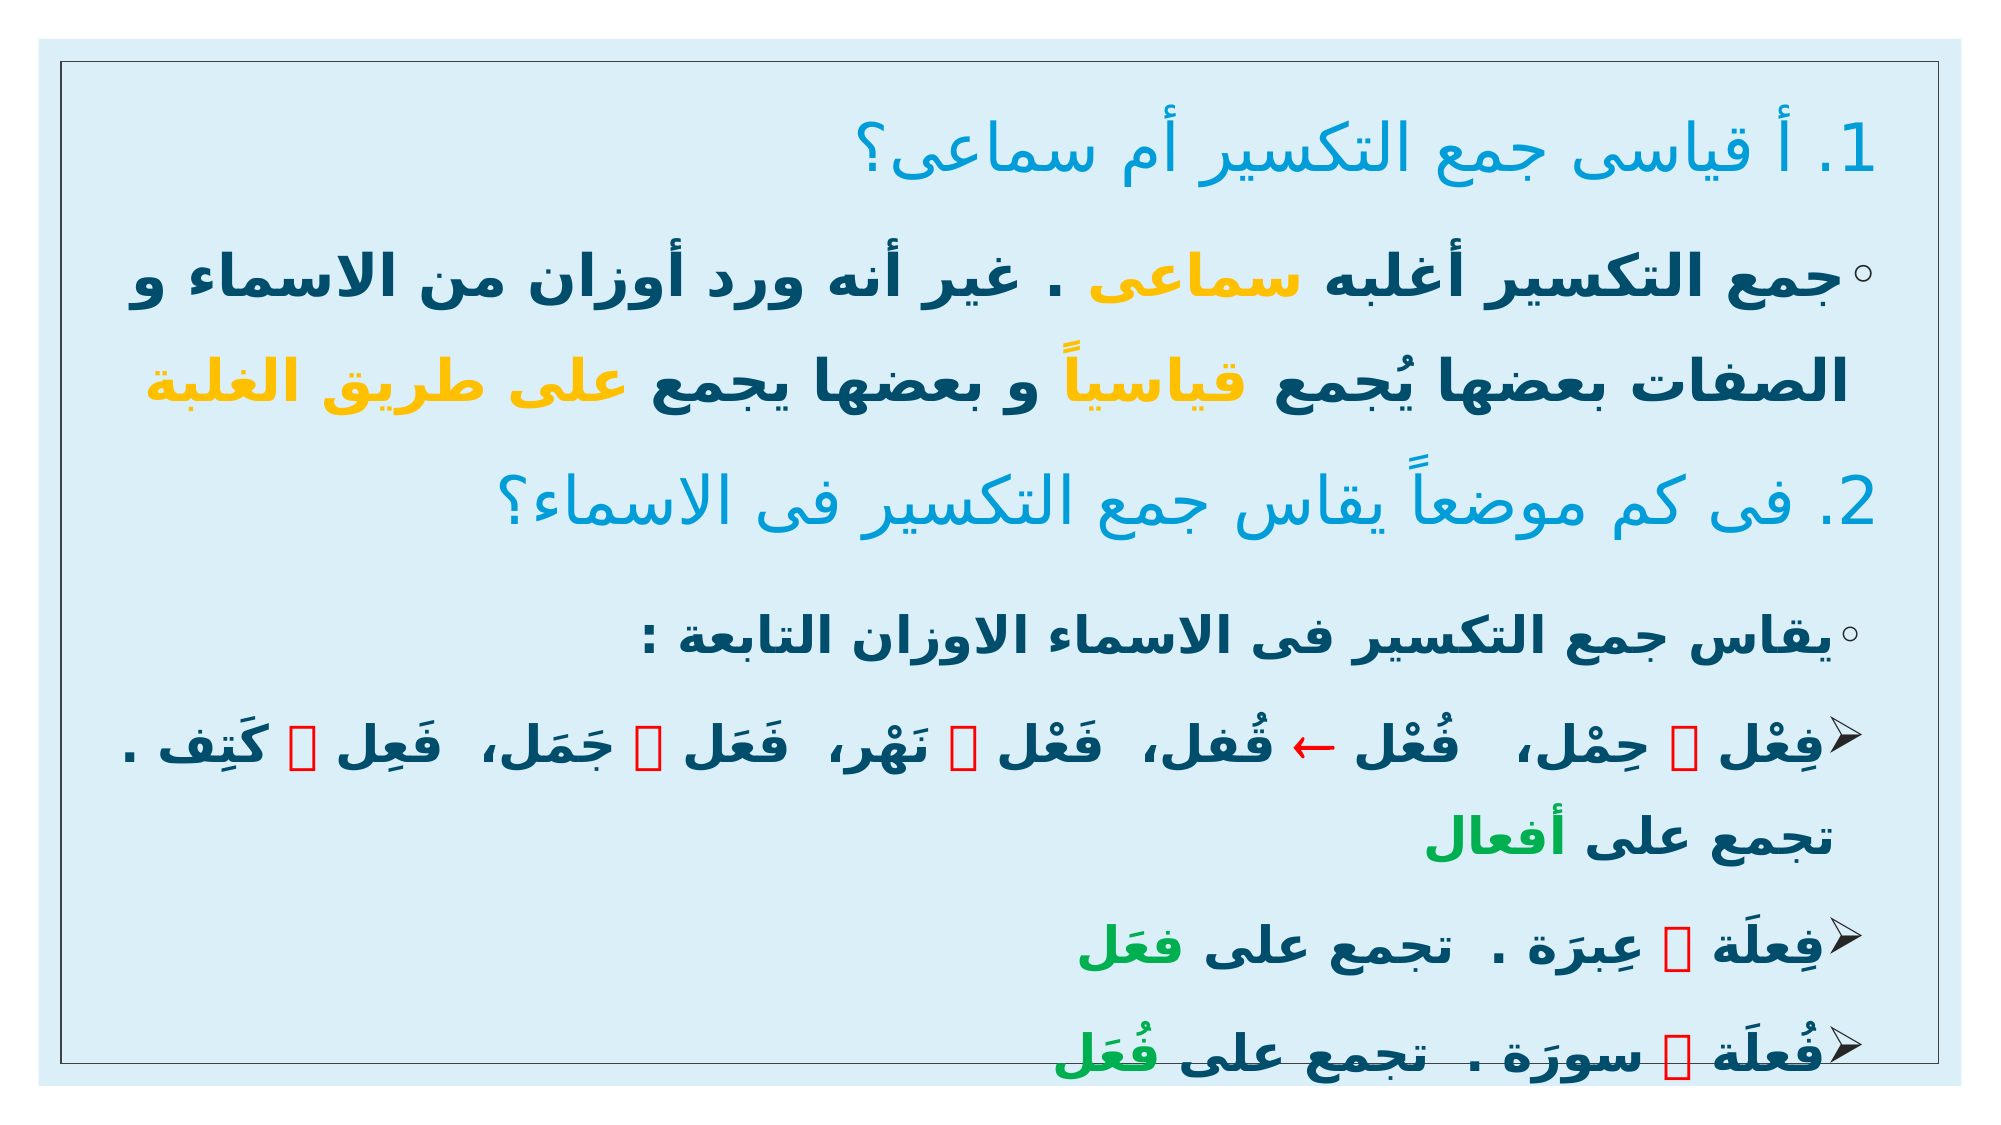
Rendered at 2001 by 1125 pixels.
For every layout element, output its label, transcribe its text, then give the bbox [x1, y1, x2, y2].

text_box یقاس جمع التکسیر فی الاسماء الاوزان التابعة : فِعْل  حِمْل، فُعْل  قُفل، فَعْل  نَهْر، فَعَل  جَمَل، فَعِل  کَتِف . تجمع علی أفعال فِعلَة  عِبرَة . تجمع علی فعَل فُعلَة  سورَة . تجمع علی فُعَل [65, 564, 1877, 1091]
text_box 2. فی کم موضعاً یقاس جمع التکسیر فی الاسماء؟ [245, 390, 1896, 616]
list جمع التکسیر أغلبه سماعی . غیر أنه ورد أوزان من الاسماء و الصفات بعضها یُجمع قیاسیاً و بعضها یجمع علی طریق الغلبة [113, 195, 1896, 427]
title 1. أ قیاسی جمع التکسیر أم سماعی؟ [245, 37, 1896, 195]
